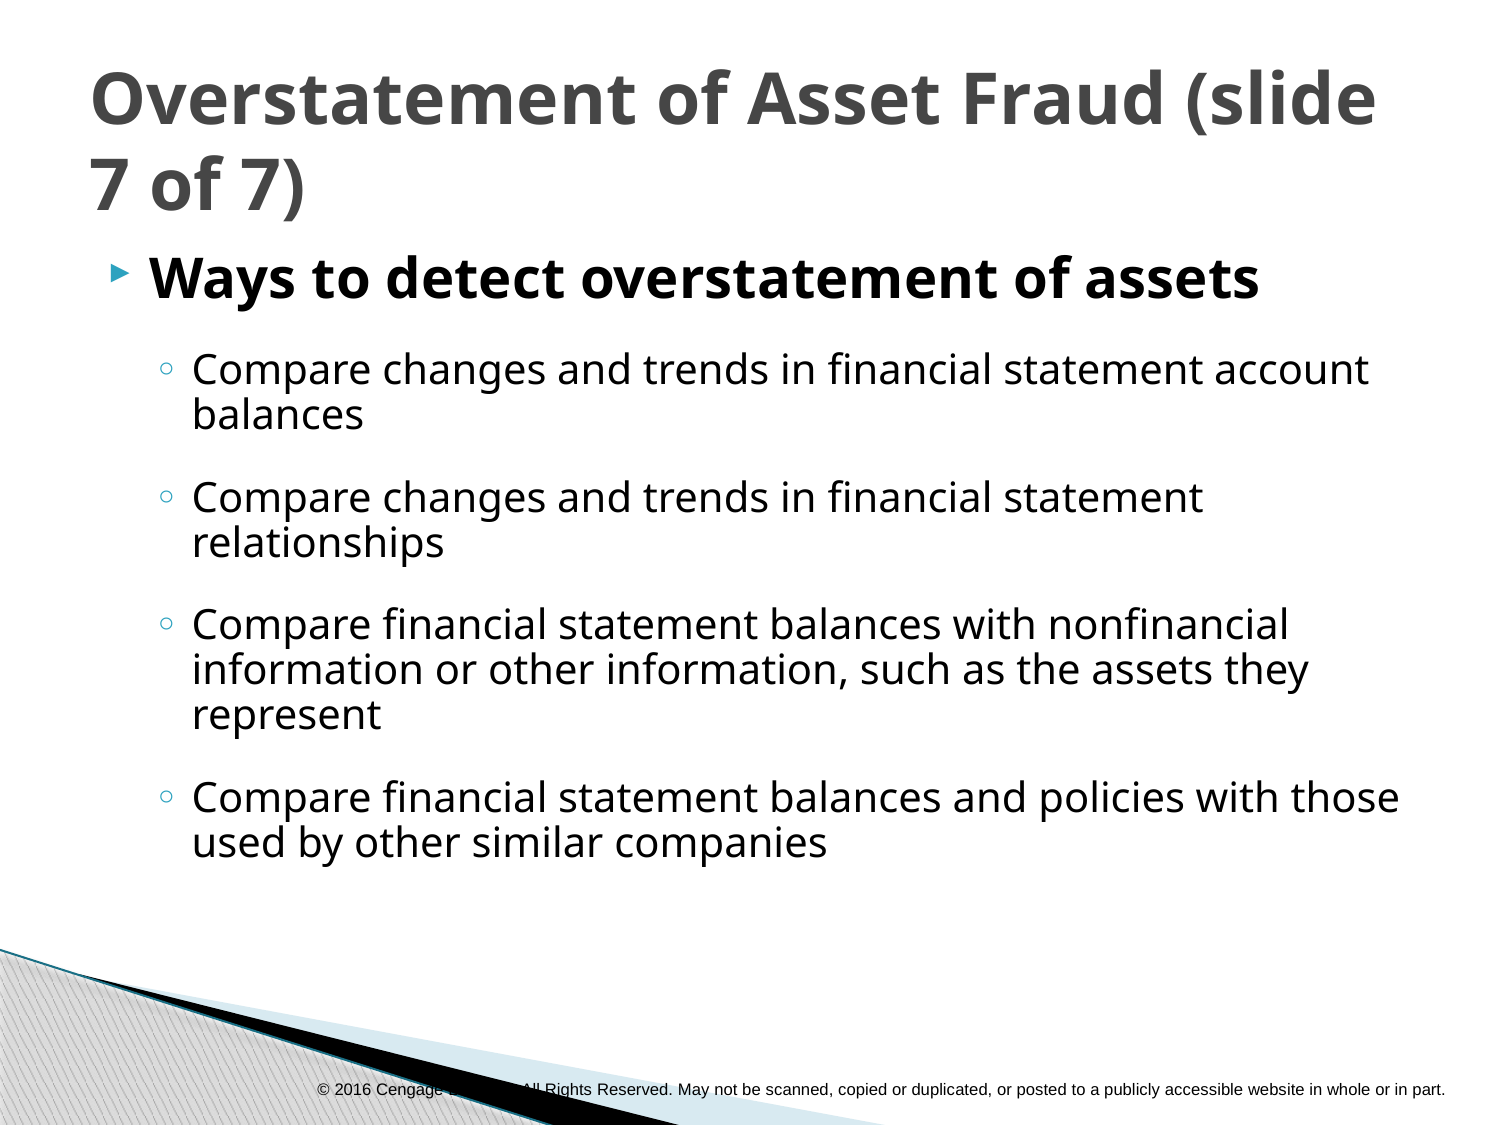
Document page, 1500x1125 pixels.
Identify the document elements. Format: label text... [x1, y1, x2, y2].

title Overstatement of Asset Fraud (slide 7 of 7) [75, 45, 1425, 233]
list Ways to detect overstatement of assets Compare changes and trends in financial statement account balances Compare changes and trends in financial statement relationships Compare financial statement balances with nonfinancial information or other information, such as the assets they represent Compare financial statement balances and policies with those used by other similar companies [75, 243, 1425, 986]
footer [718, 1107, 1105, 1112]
text_box © 2016 Cengage Learning. All Rights Reserved. May not be scanned, copied or duplicated, or posted to a publicly accessible website in whole or in part. [37, 1018, 1463, 1107]
